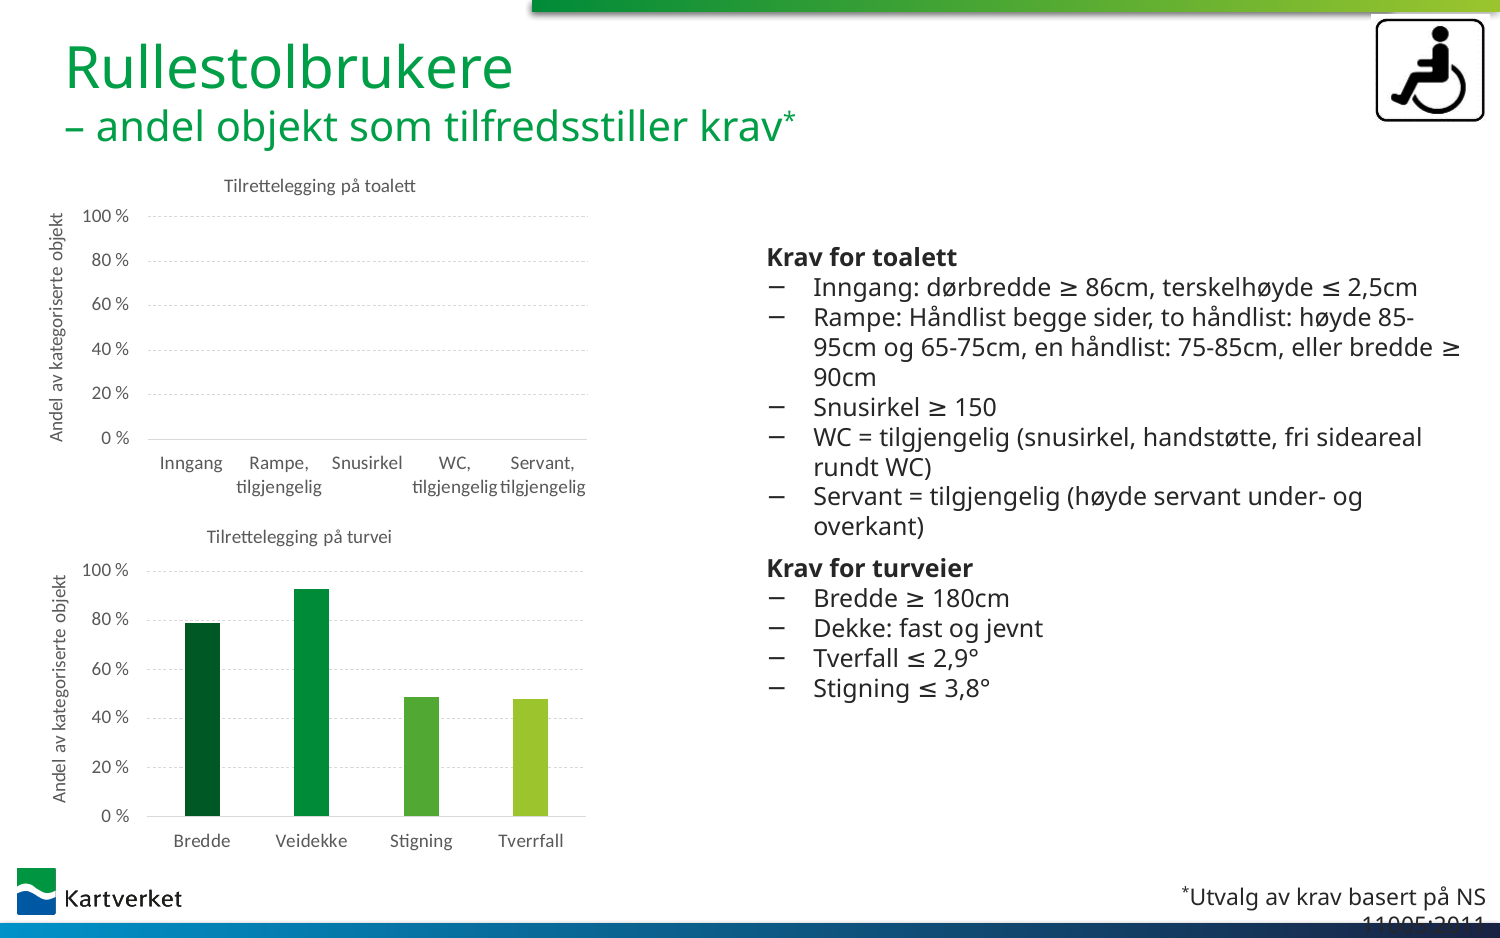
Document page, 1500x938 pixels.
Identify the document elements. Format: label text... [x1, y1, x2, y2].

text_box Krav for turveier Bredde ≥ 180cm Dekke: fast og jevnt Tverfall ≤ 2,9° Stigning ≤ 3,8° [751, 545, 1483, 710]
text_box Krav for toalett Inngang: dørbredde ≥ 86cm, terskelhøyde ≤ 2,5cm Rampe: Håndlist begge sider, to håndlist: høyde 85-95cm og 65-75cm, en håndlist: 75-85cm, eller bredde ≥ 90cm Snusirkel ≥ 150 WC = tilgjengelig (snusirkel, handstøtte, fri sideareal rundt WC) Servant = tilgjengelig (høyde servant under- og overkant) [751, 234, 1483, 545]
picture [41, 166, 598, 505]
picture [1371, 13, 1491, 127]
text_box Rullestolbrukere – andel objekt som tilfredsstiller krav* [49, 14, 1431, 158]
text_box *Utvalg av krav basert på NS 11005:2011 [1068, 873, 1500, 938]
picture [41, 520, 597, 859]
